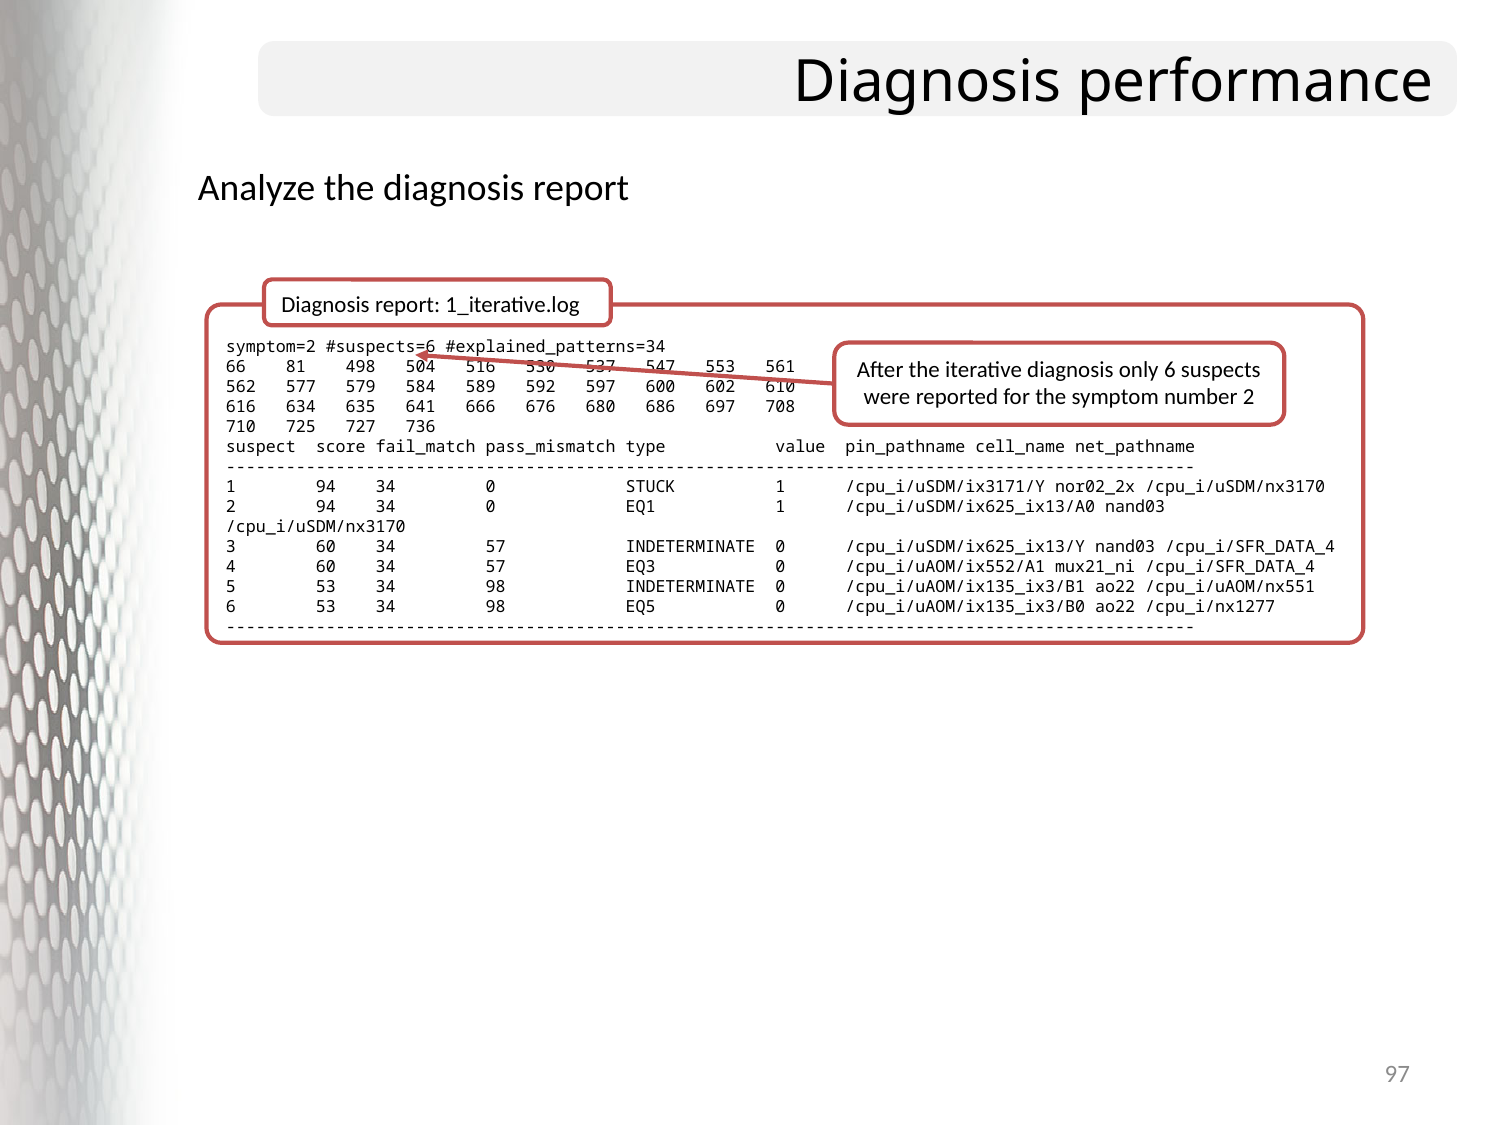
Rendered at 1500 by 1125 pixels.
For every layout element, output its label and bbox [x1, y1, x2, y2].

text_box [206, 279, 1364, 644]
slide_number [1074, 1042, 1425, 1103]
title [258, 40, 1449, 117]
picture [0, 0, 200, 1125]
text_box [183, 155, 1442, 216]
